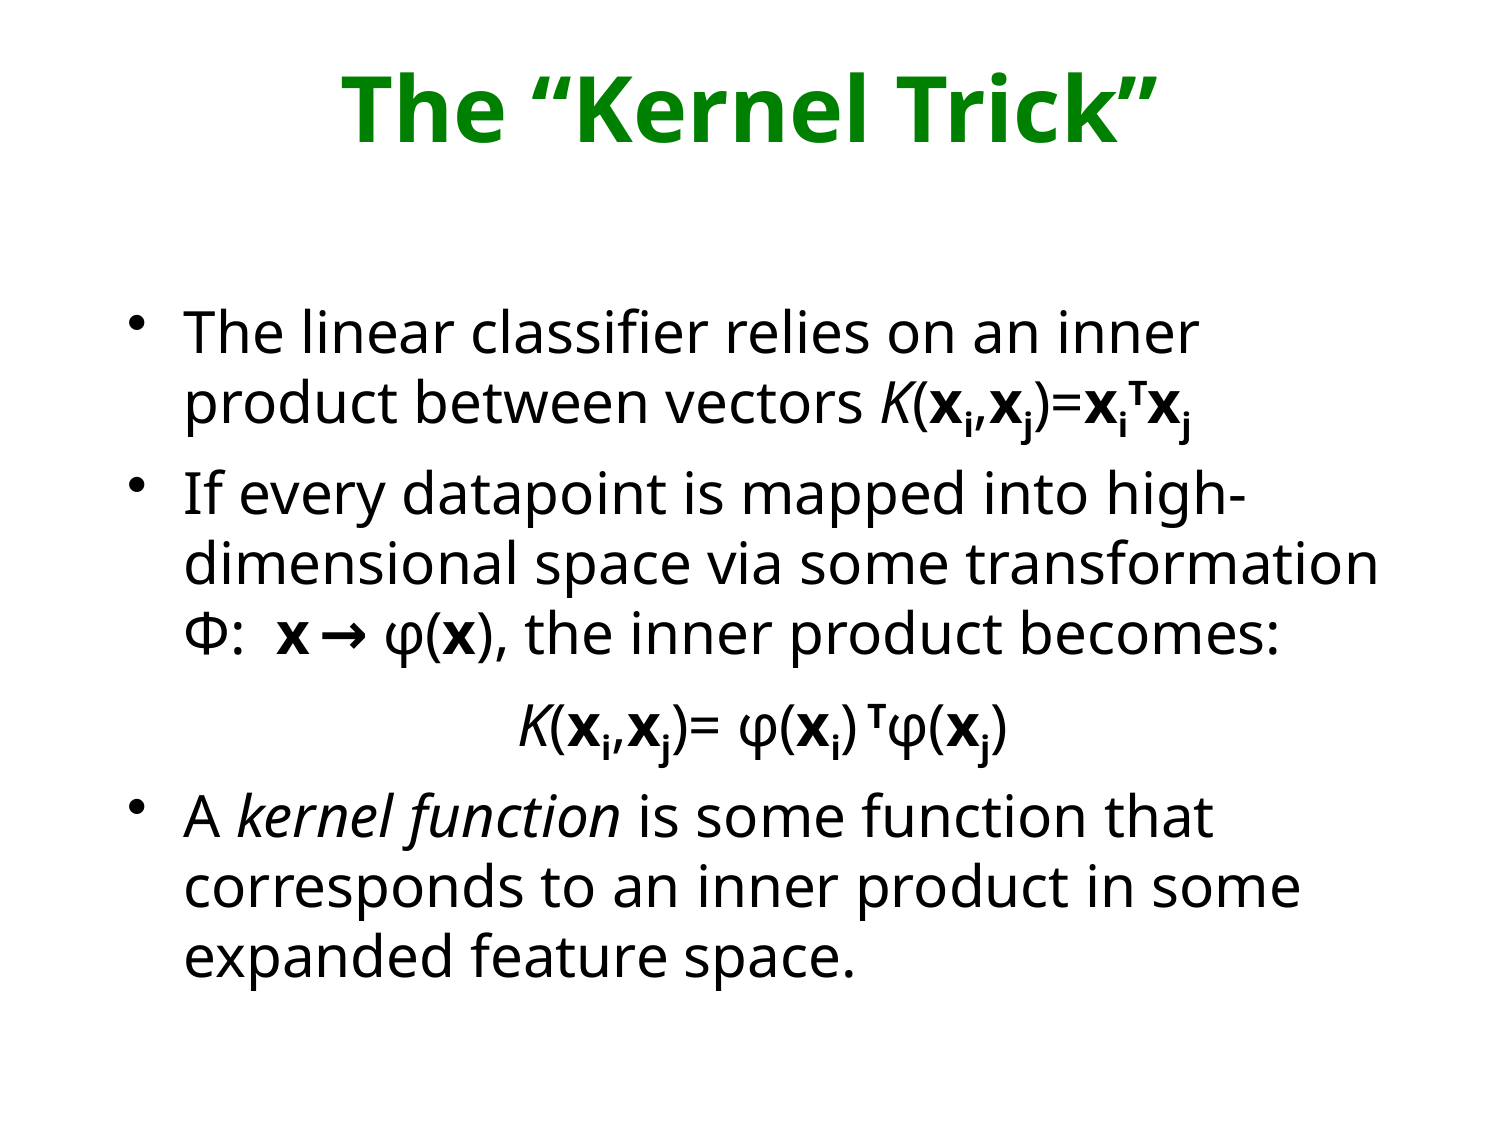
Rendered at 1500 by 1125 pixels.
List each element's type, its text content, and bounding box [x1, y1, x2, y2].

title The “Kernel Trick” [74, 12, 1426, 201]
list The linear classifier relies on an inner product between vectors K(xi,xj)=xiTxj If every datapoint is mapped into high-dimensional space via some transformation Φ: x → φ(x), the inner product becomes: K(xi,xj)= φ(xi) Tφ(xj) A kernel function is some function that corresponds to an inner product in some expanded feature space. [112, 287, 1413, 1088]
